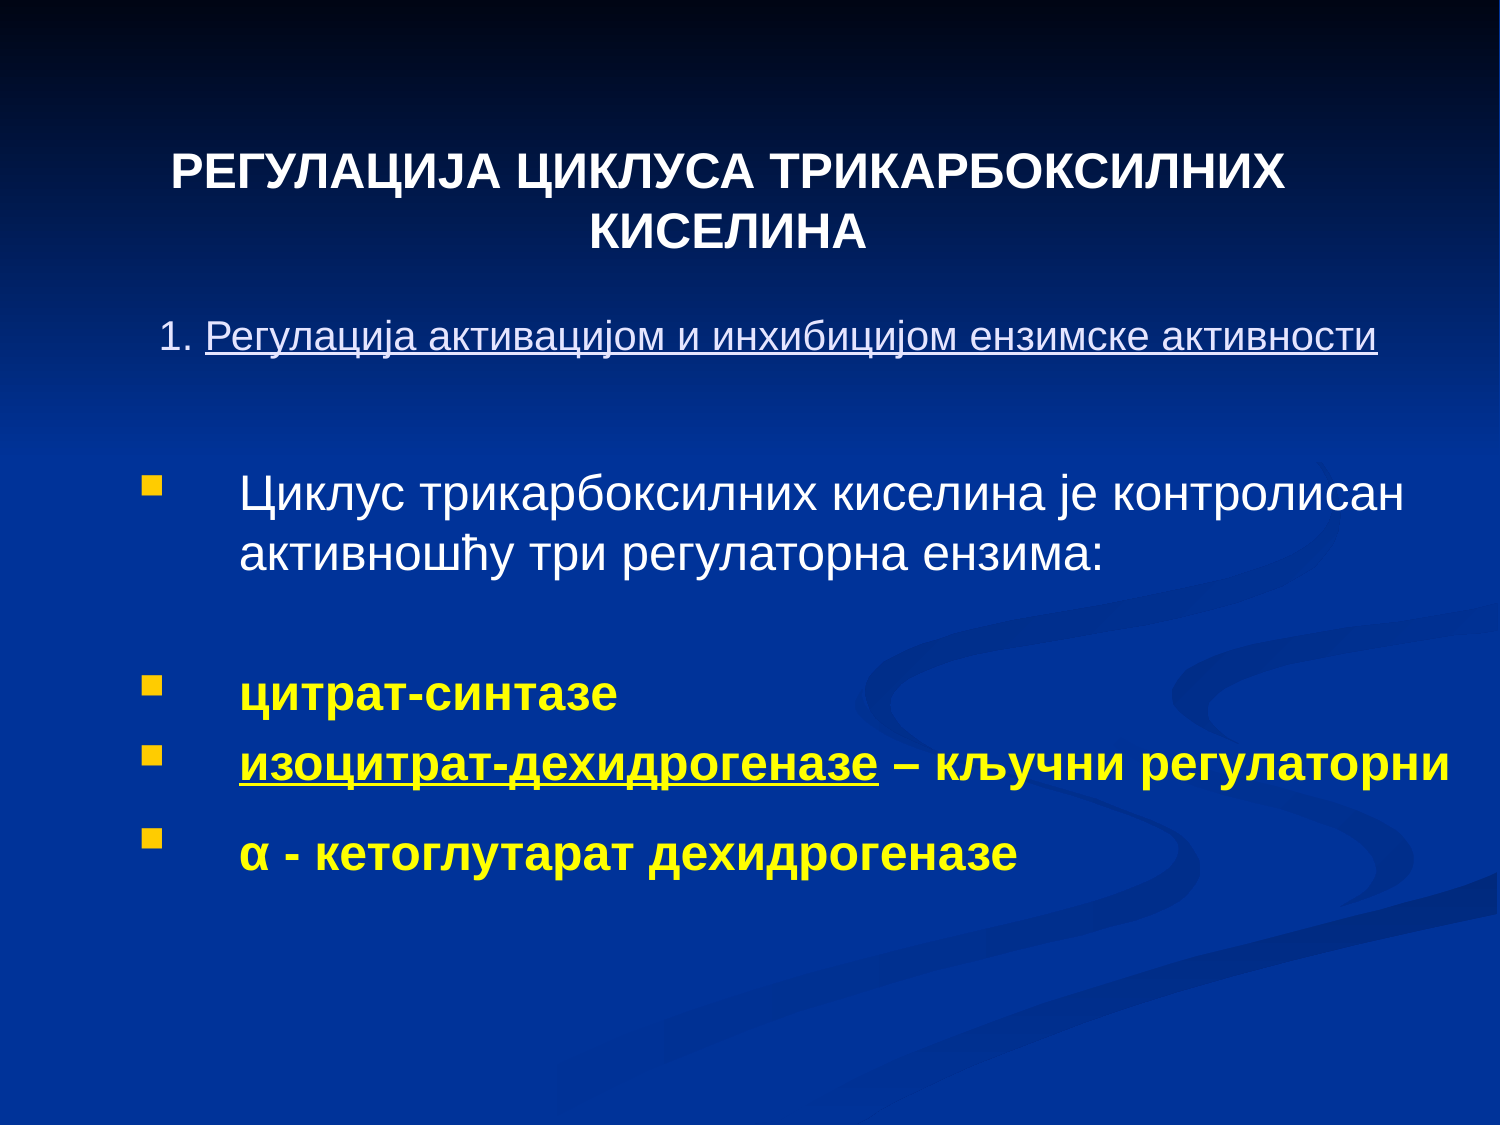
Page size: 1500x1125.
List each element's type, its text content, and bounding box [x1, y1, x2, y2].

title РЕГУЛАЦИЈА ЦИКЛУСА ТРИКАРБОКСИЛНИХ КИСЕЛИНА 1. Регулација активацијом и инхибицијом ензимске активности [52, 184, 1404, 373]
list Циклус трикарбоксилних киселина је контролисан активношћу три регулаторна ензима: цитрат-синтазе изоцитрат-дехидрогеназе – кључни регулаторни α - кетоглутарат дехидрогеназе [123, 382, 1475, 1125]
